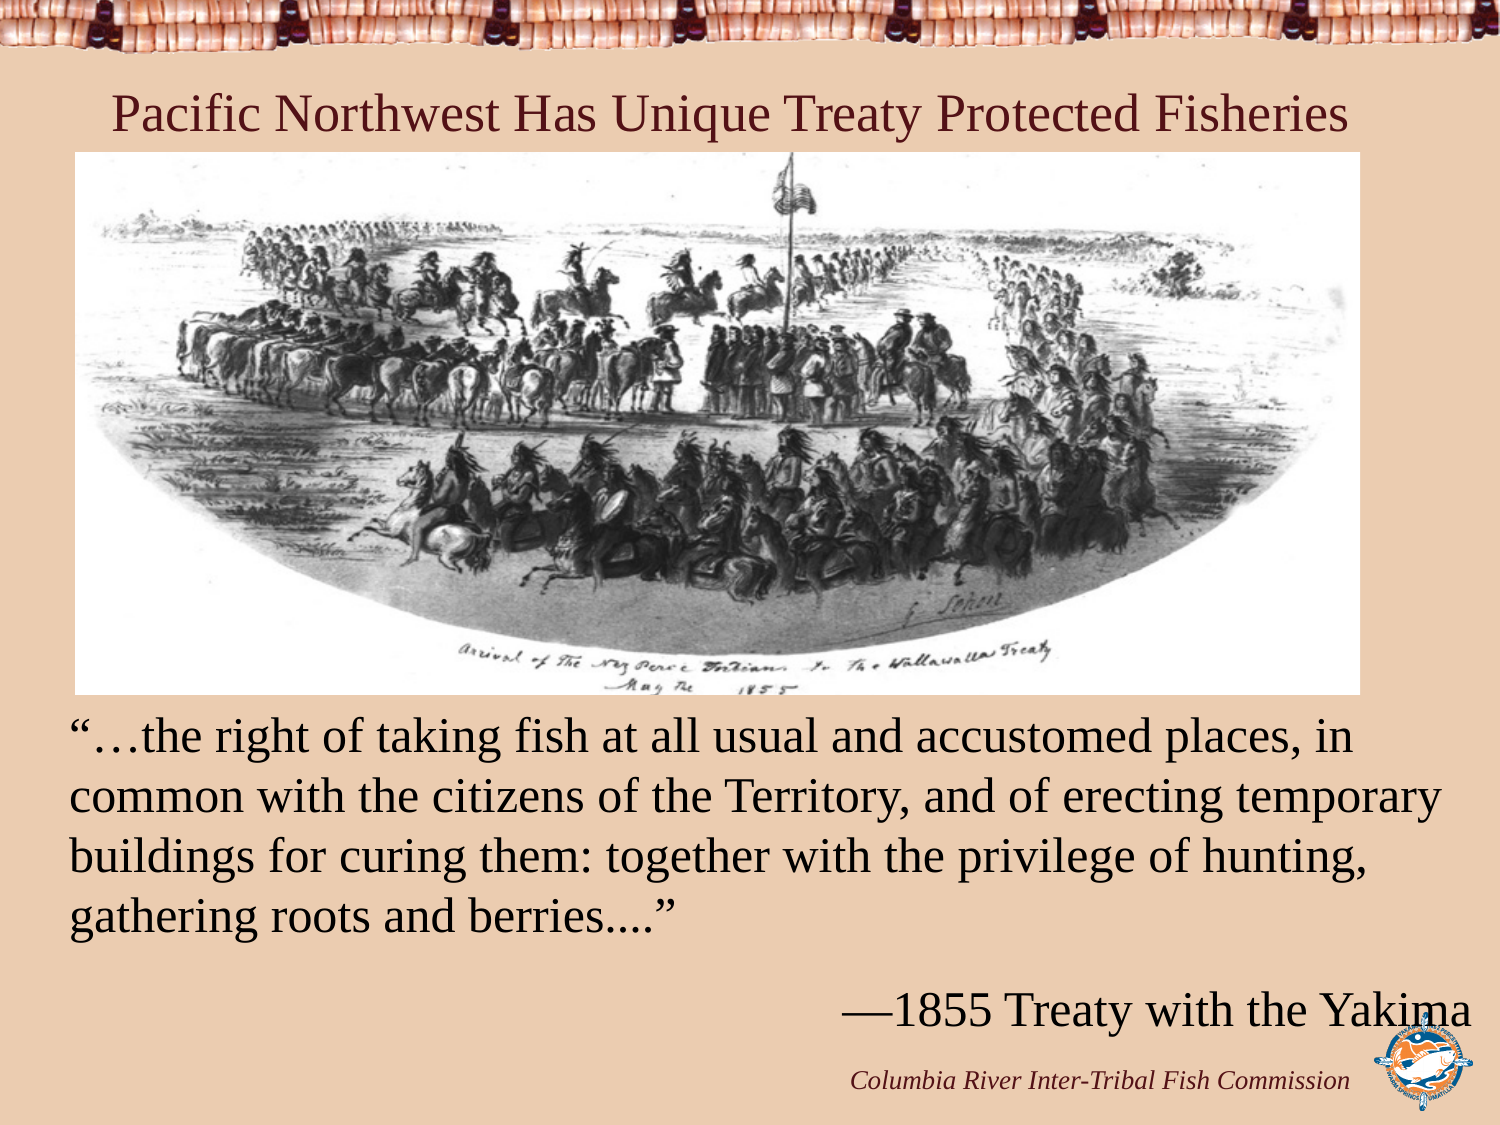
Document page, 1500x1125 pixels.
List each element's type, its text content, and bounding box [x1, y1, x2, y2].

list “…the right of taking fish at all usual and accustomed places, in common with the citizens of the Territory, and of erecting temporary buildings for curing them: together with the privilege of hunting, gathering roots and berries....” —1855 Treaty with the Yakima [54, 694, 1488, 966]
title Pacific Northwest Has Unique Treaty Protected Fisheries [0, 45, 1463, 175]
picture [74, 151, 1361, 695]
picture [0, 0, 1500, 54]
picture [1374, 1012, 1473, 1111]
